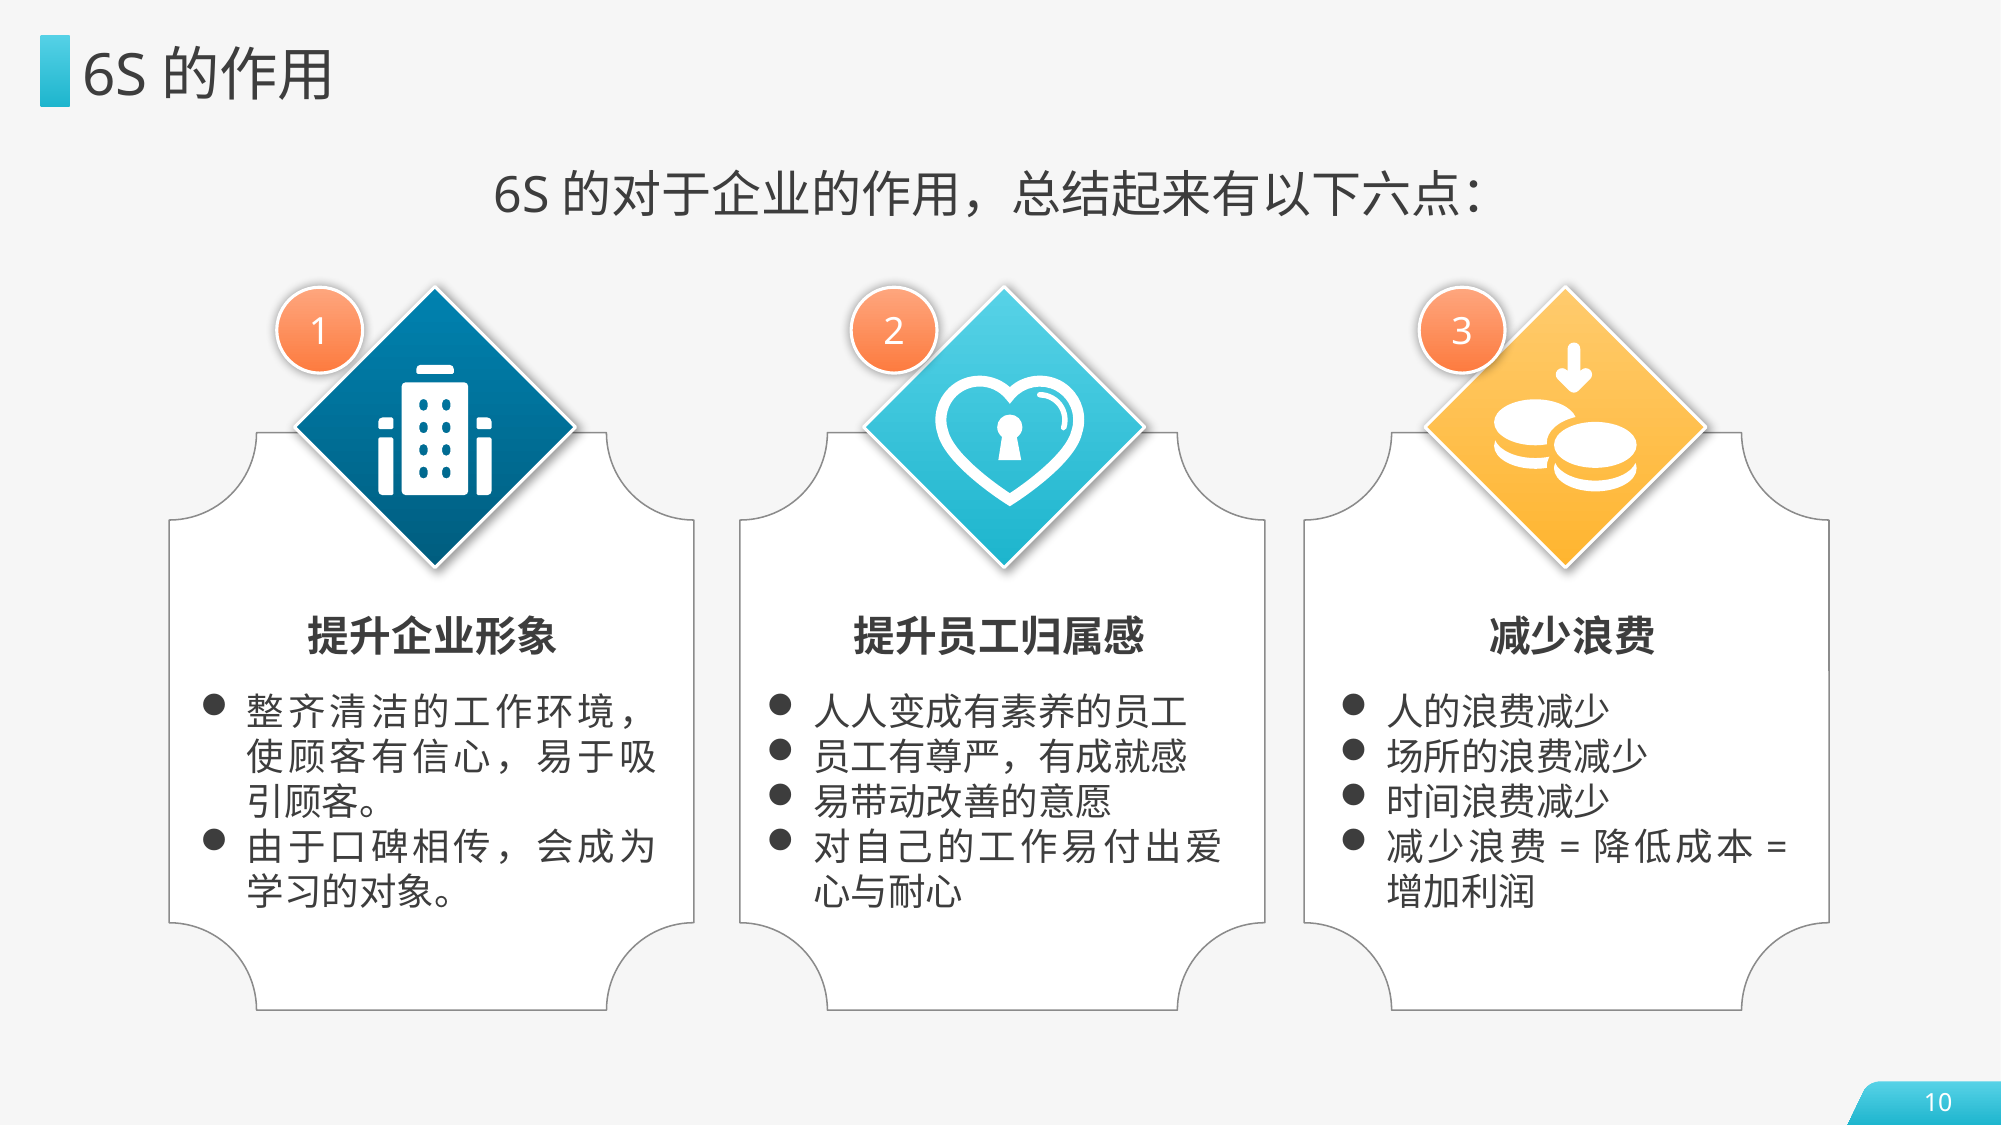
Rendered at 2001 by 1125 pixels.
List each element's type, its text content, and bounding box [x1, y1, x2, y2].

text_box 整齐清洁的工作环境，使顾客有信心，易于吸引顾客。 由于口碑相传，会成为学习的对象。 [185, 680, 672, 921]
text_box [1304, 432, 1830, 1011]
text_box 提升员工归属感 [809, 601, 1190, 667]
text_box 人人变成有素养的员工 员工有尊严，有成就感 易带动改善的意愿 对自己的工作易付出爱心与耐心 [751, 680, 1239, 921]
text_box 人的浪费减少 场所的浪费减少 时间浪费减少 减少浪费=降低成本=增加利润 [1324, 680, 1812, 921]
text_box [40, 35, 70, 107]
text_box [294, 286, 576, 568]
text_box 6S的对于企业的作用，总结起来有以下六点： [483, 162, 1522, 223]
text_box 2 [851, 306, 858, 354]
text_box 提升企业形象 [242, 601, 624, 667]
text_box 6S的作用 [82, 36, 1120, 107]
text_box 减少浪费 [1382, 601, 1764, 667]
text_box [863, 286, 1145, 568]
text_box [1424, 286, 1707, 568]
text_box 1 [276, 300, 289, 361]
text_box [739, 432, 1265, 1011]
text_box [169, 432, 694, 1011]
